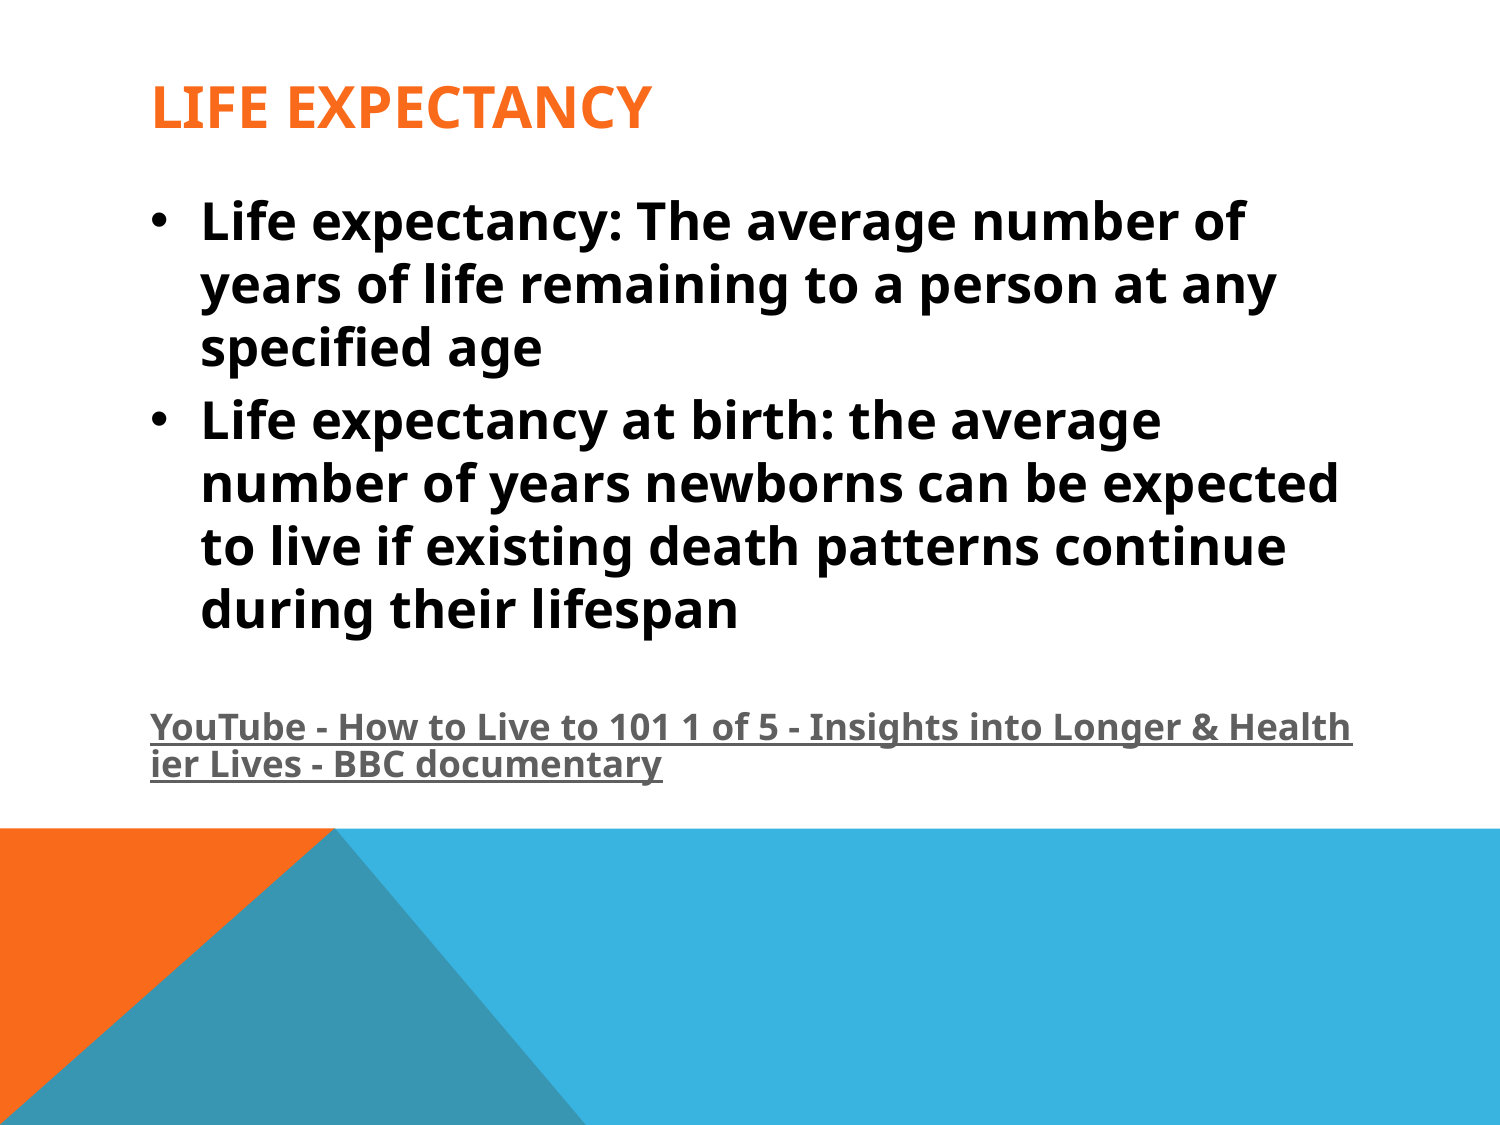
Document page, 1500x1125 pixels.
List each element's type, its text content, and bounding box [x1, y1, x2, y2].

list Life expectancy: The average number of years of life remaining to a person at any specified age Life expectancy at birth: the average number of years newborns can be expected to live if existing death patterns continue during their lifespan YouTube - How to Live to 101 1 of 5 - Insights into Longer & Healthier Lives - BBC documentary [135, 180, 1369, 768]
title Life expectancy [135, 60, 1369, 150]
